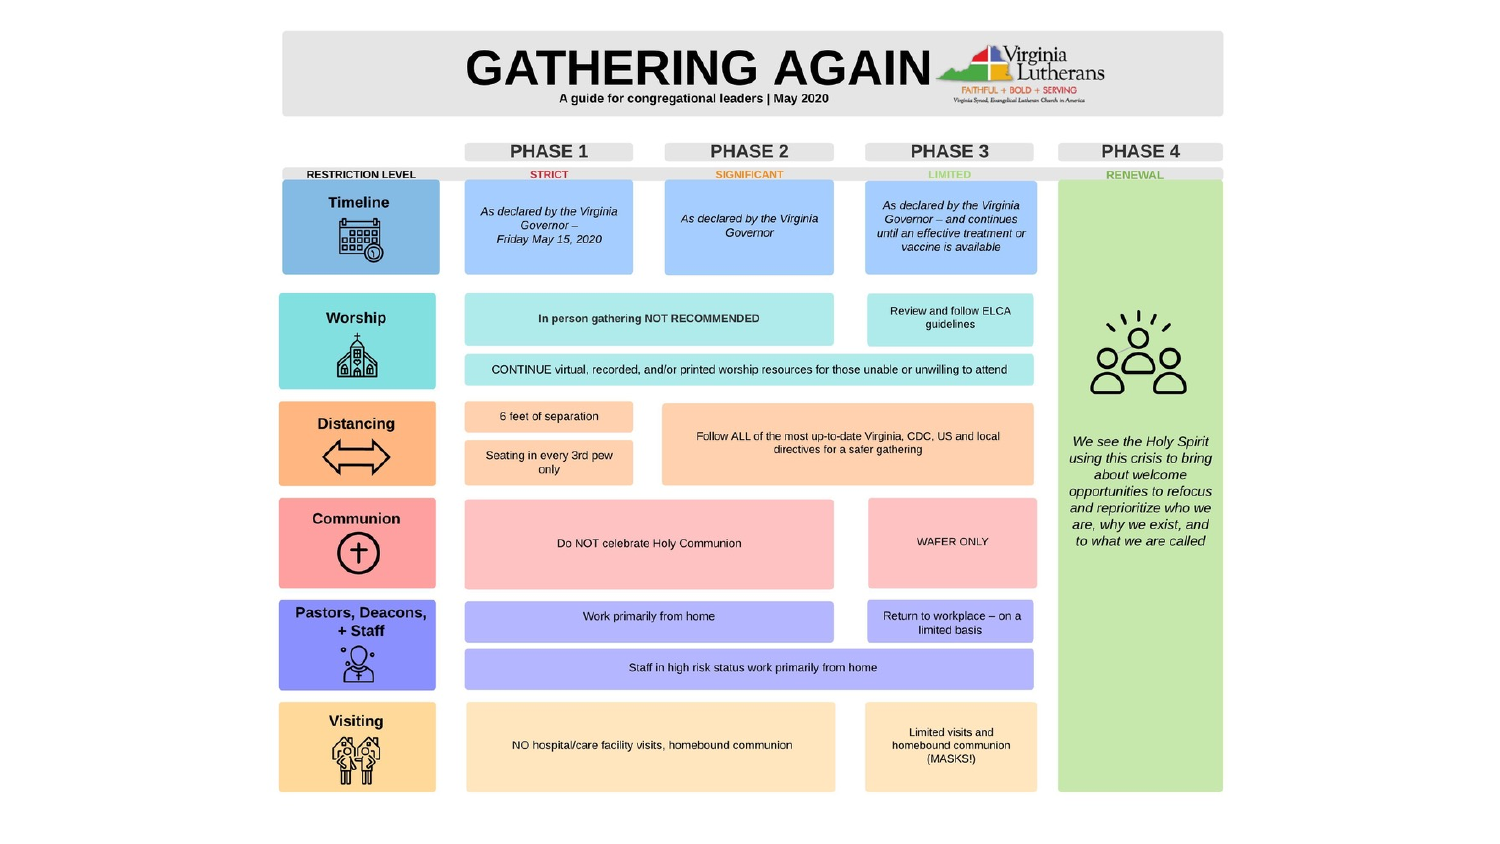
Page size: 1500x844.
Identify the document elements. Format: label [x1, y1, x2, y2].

picture [253, 6, 1247, 819]
